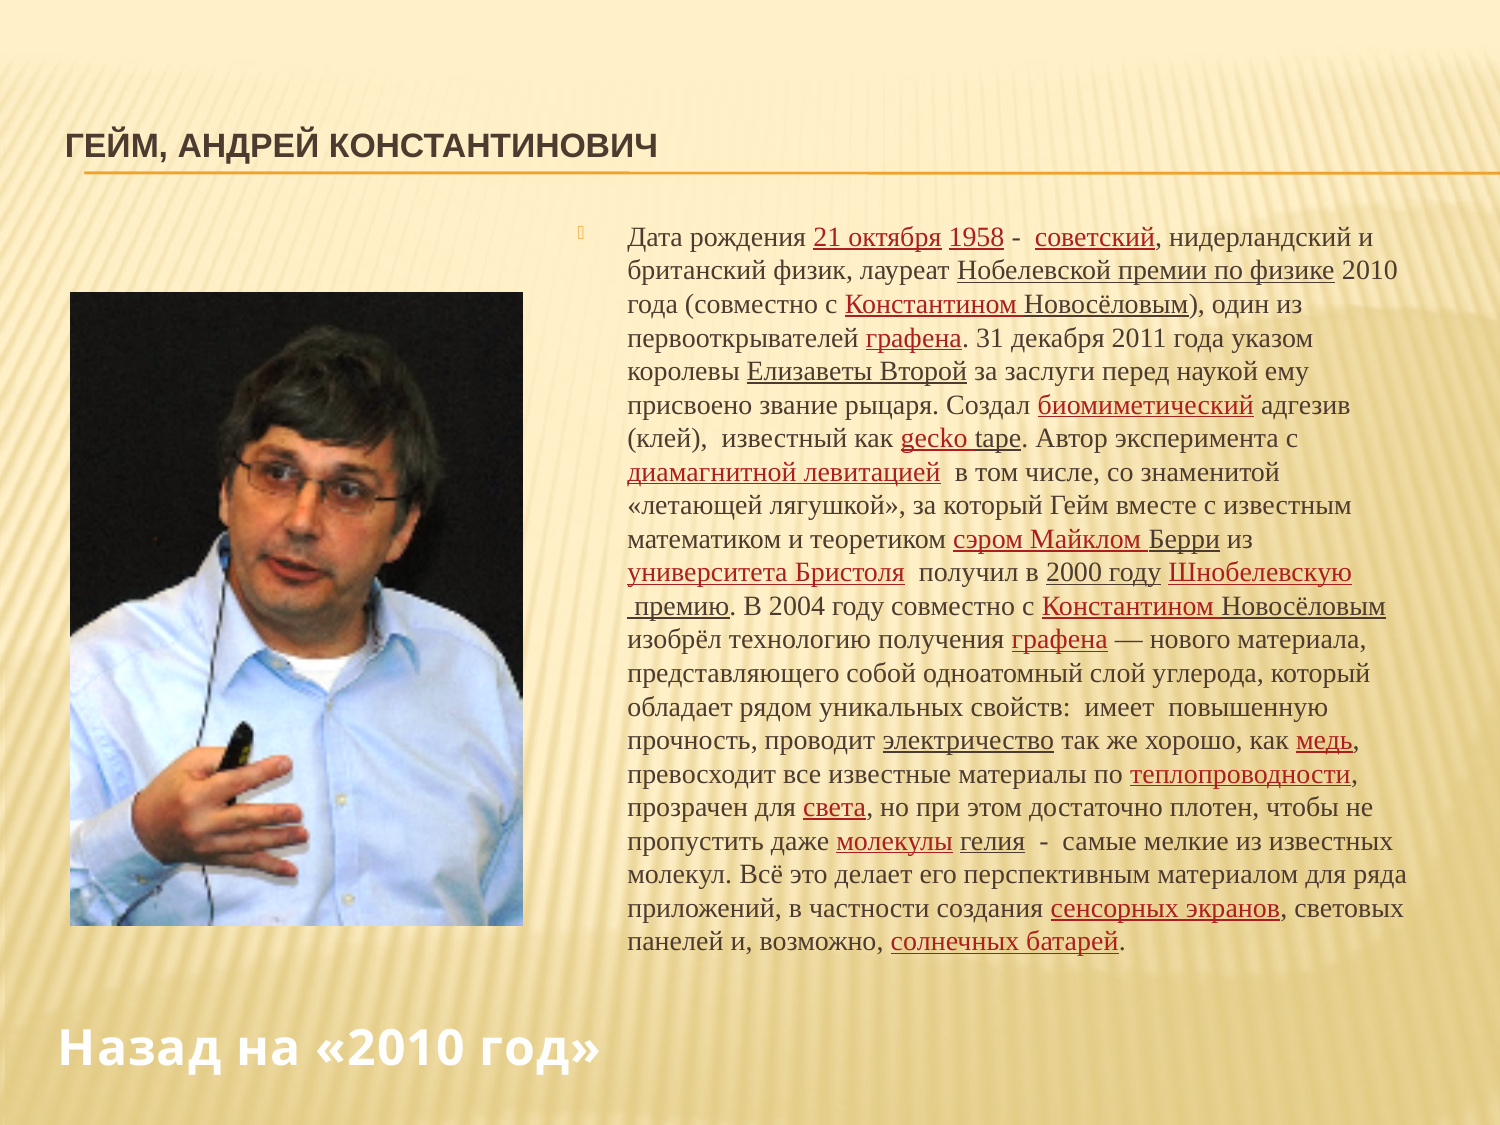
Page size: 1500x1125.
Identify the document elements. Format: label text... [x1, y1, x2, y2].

list Дата рождения 21 октября 1958 - советский, нидерландский и британский физик, лауреат Нобелевской премии по физике 2010 года (совместно с Константином Новосёловым), один из первооткрывателей графена. 31 декабря 2011 года указом королевы Елизаветы Второй за заслуги перед наукой ему присвоено звание рыцаря. Создал биомиметический адгезив (клей), известный как gecko tape. Автор эксперимента с диамагнитной левитацией в том числе, со знаменитой «летающей лягушкой», за который Гейм вместе с известным математиком и теоретиком сэром Майклом Берри из университета Бристоля получил в 2000 году Шнобелевскую премию. В 2004 году совместно с Константином Новосёловым изобрёл технологию получения графена — нового материала, представляющего собой одноатомный слой углерода, который обладает рядом уникальных свойств: имеет повышенную прочность, проводит электричество так же хорошо, как медь, превосходит все известные материалы по теплопроводности, прозрачен для света, но при этом достаточно плотен, чтобы не пропустить даже молекулы гелия - самые мелкие из известных молекул. Всё это делает его перспективным материалом для ряда приложений, в частности создания сенсорных экранов, световых панелей и, возможно, солнечных батарей. [562, 210, 1426, 1006]
title Гейм, Андрей Константинович [50, 75, 1475, 213]
picture [70, 292, 523, 927]
text_box Назад на «2010 год» [42, 1007, 617, 1083]
